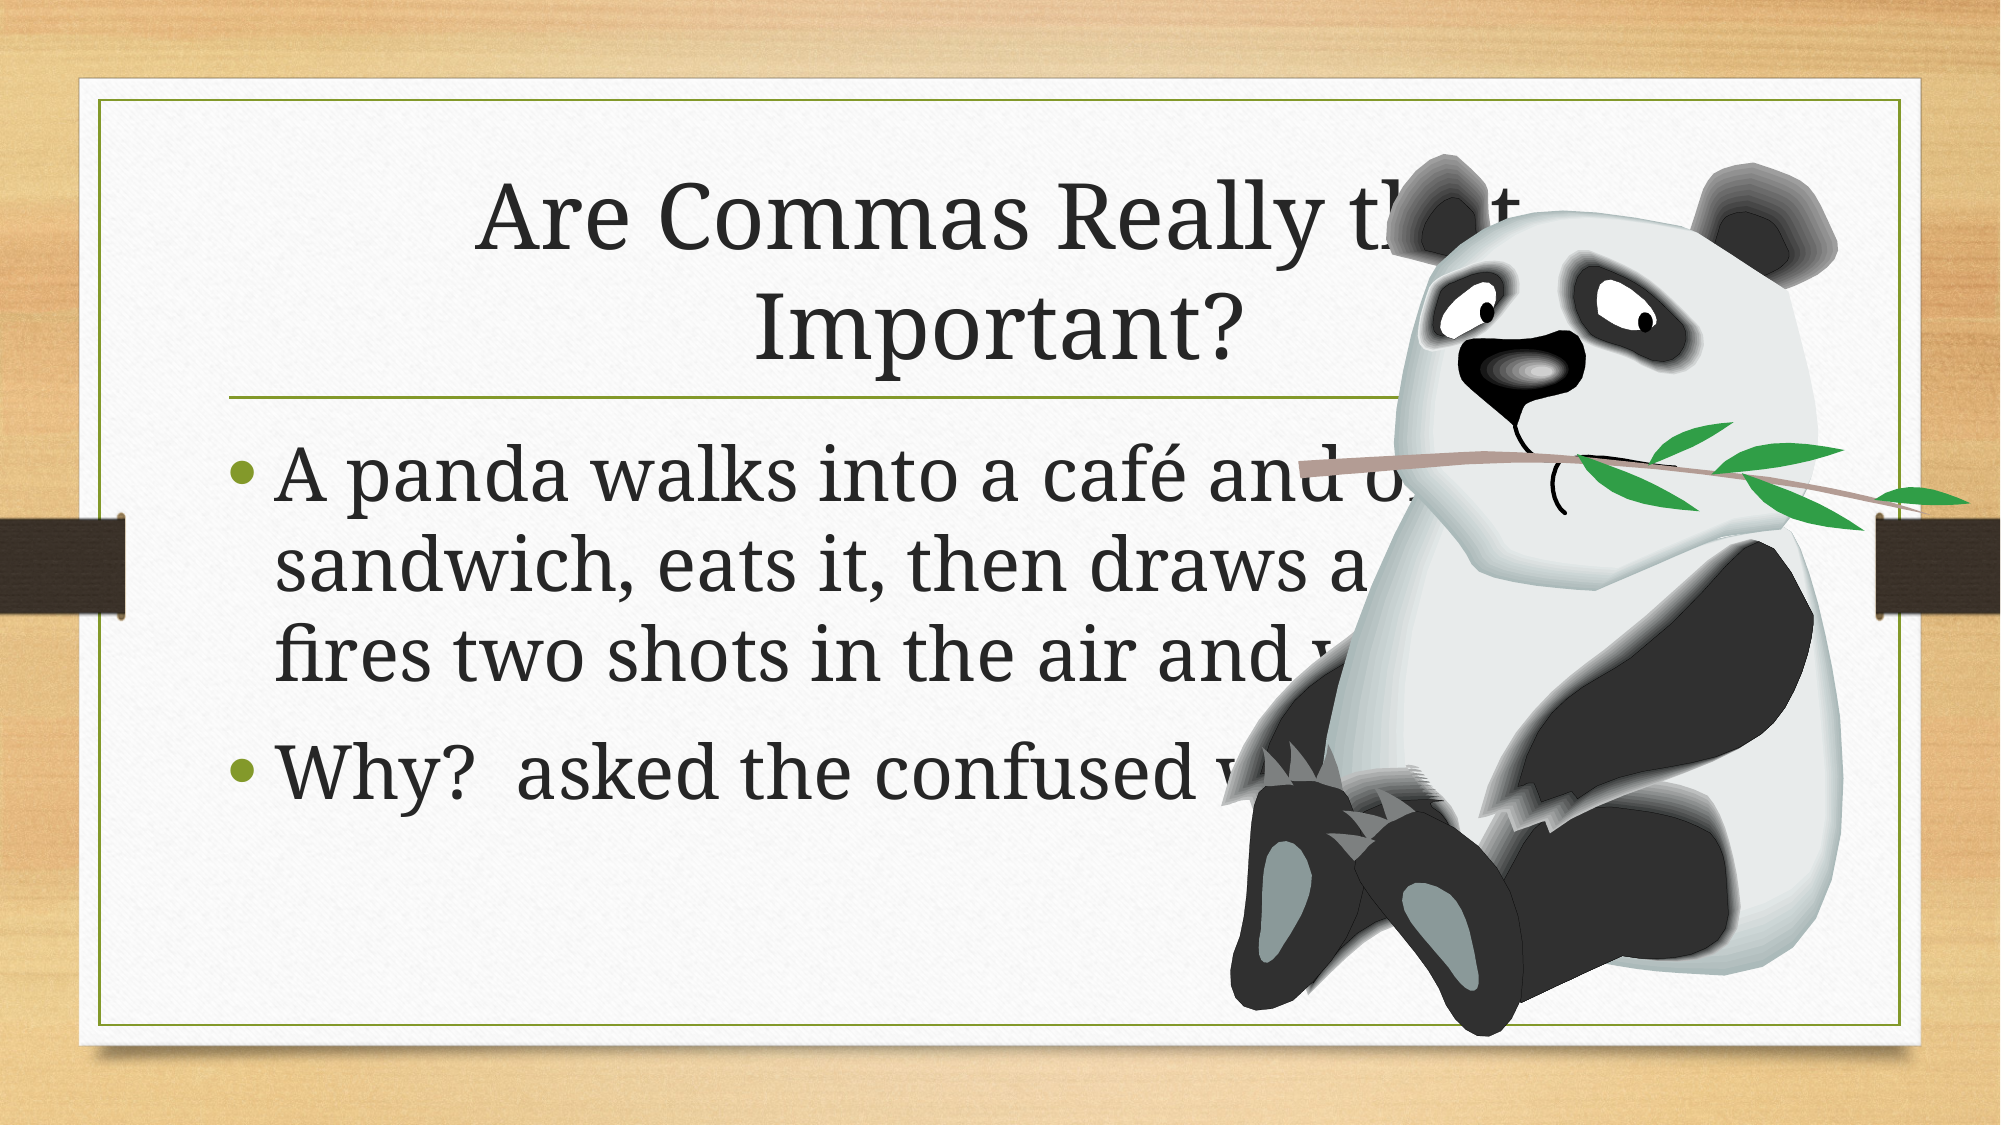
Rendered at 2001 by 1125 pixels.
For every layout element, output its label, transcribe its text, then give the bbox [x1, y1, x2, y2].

picture [0, 0, 2001, 1125]
list A panda walks into a café and orders a sandwich, eats it, then draws a gun and fires two shots in the air and walks out. Why? asked the confused waiter. [212, 419, 1220, 964]
title Are Commas Really that Important? [212, 161, 1220, 375]
